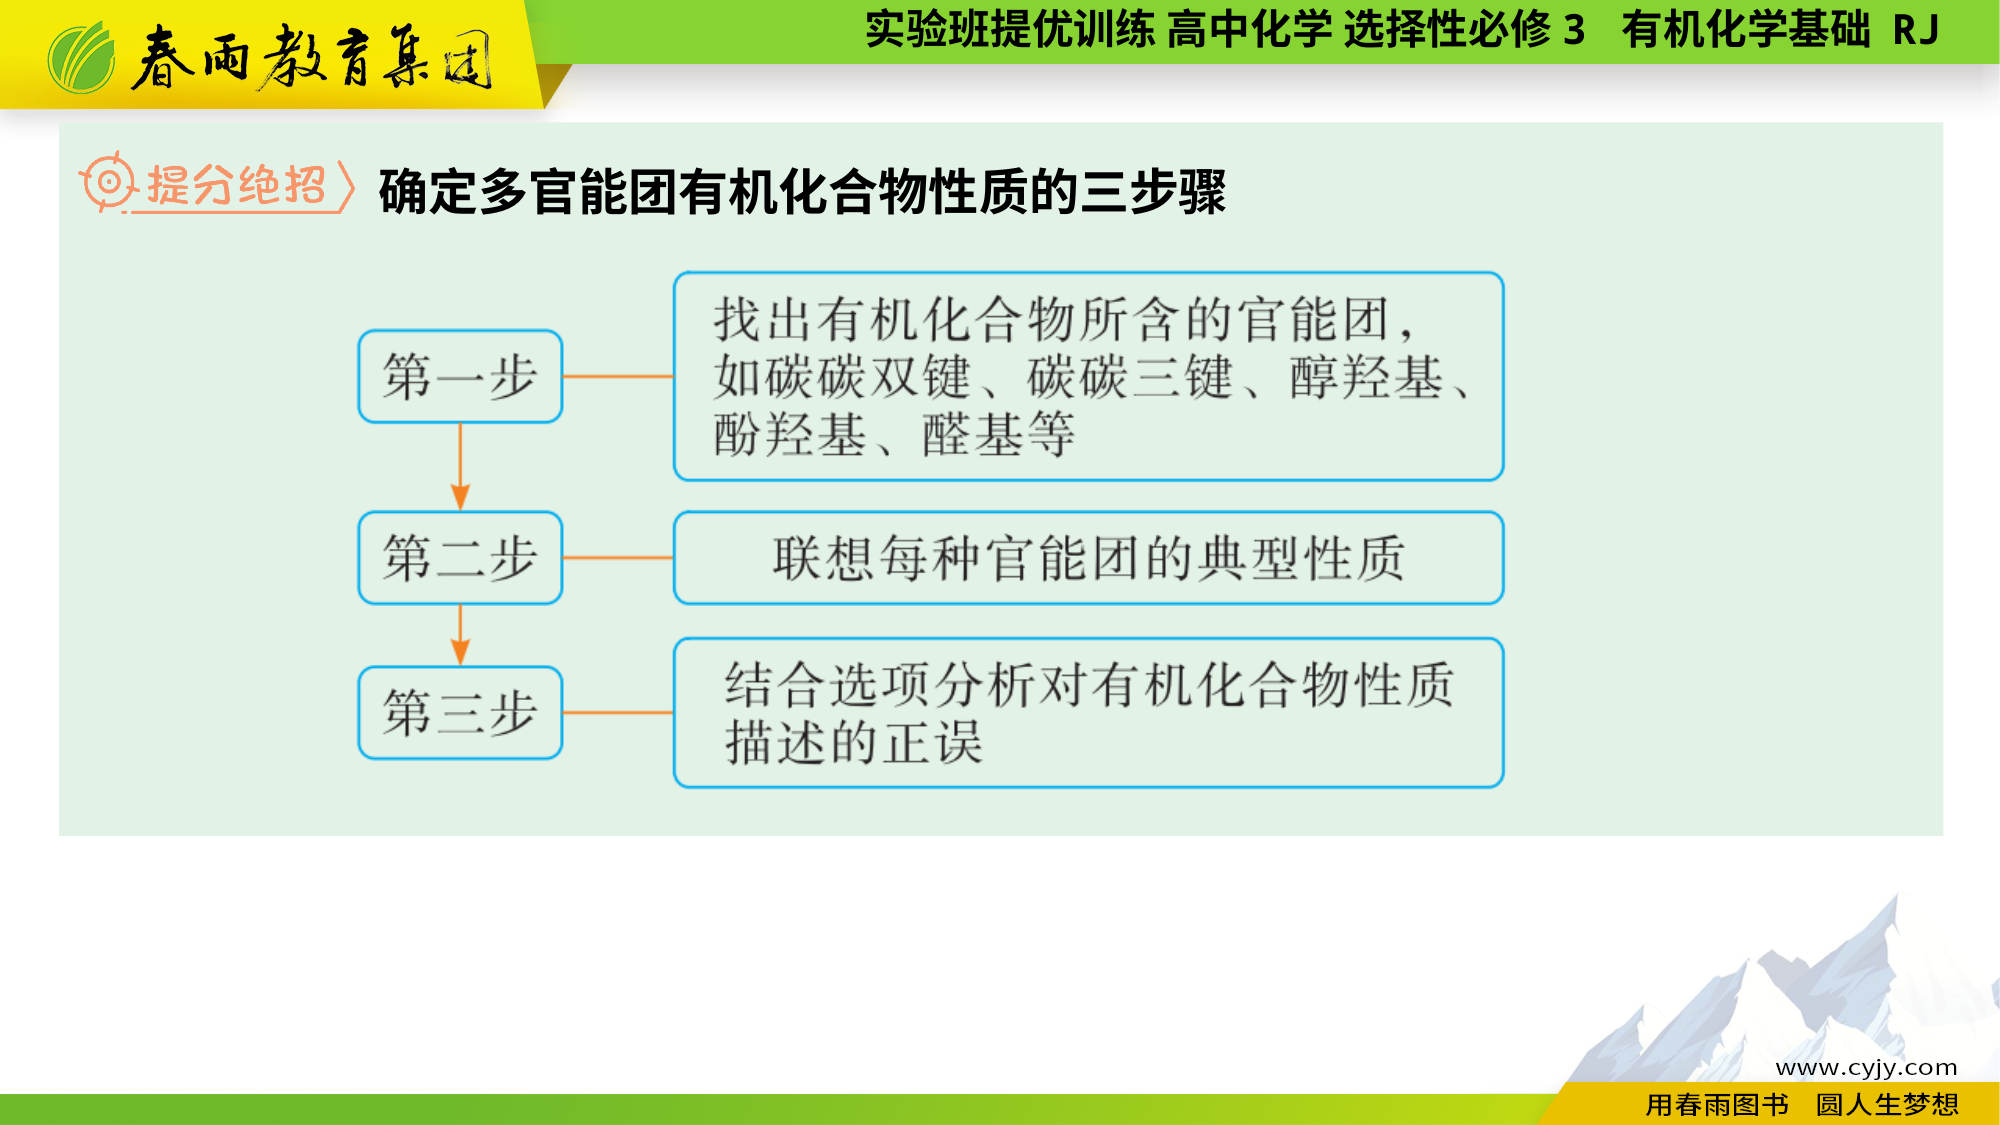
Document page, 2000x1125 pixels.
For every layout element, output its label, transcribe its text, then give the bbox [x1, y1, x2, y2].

list 确定多官能团有机化合物性质的三步骤 [59, 122, 1944, 837]
picture [0, 0, 2000, 1125]
